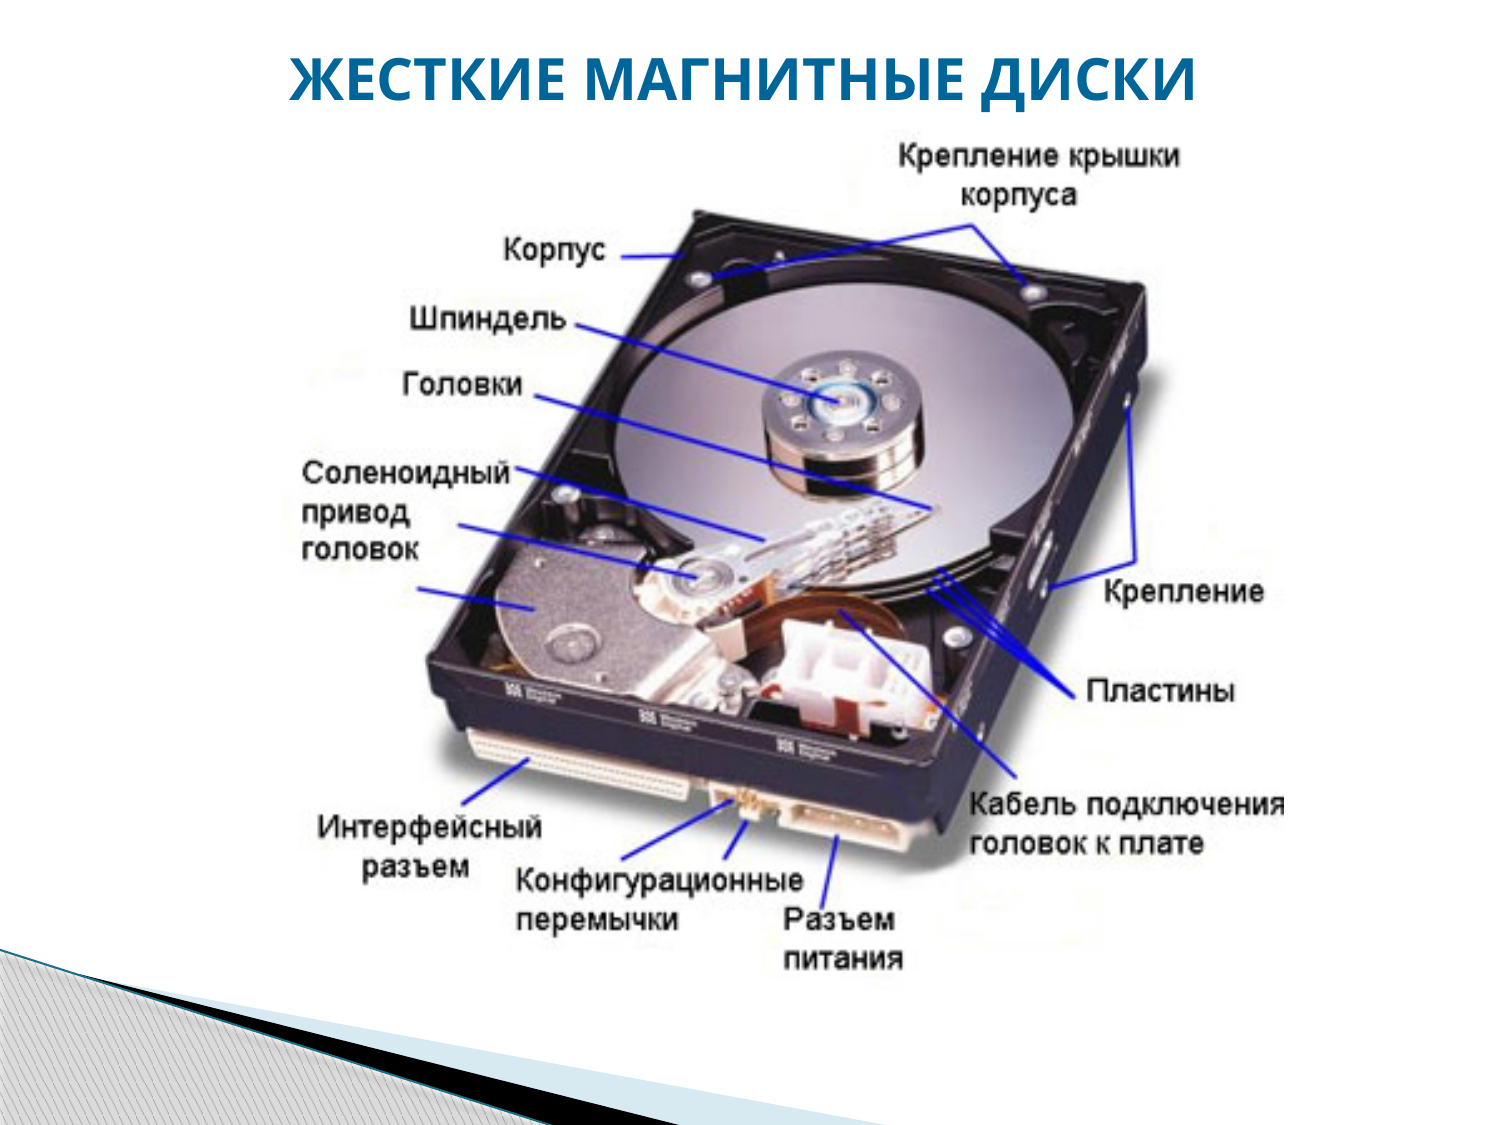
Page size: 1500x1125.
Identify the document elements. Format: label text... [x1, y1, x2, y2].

text_box ЖЕСТКИЕ МАГНИТНЫЕ ДИСКИ [58, 35, 1429, 120]
picture [280, 128, 1284, 991]
